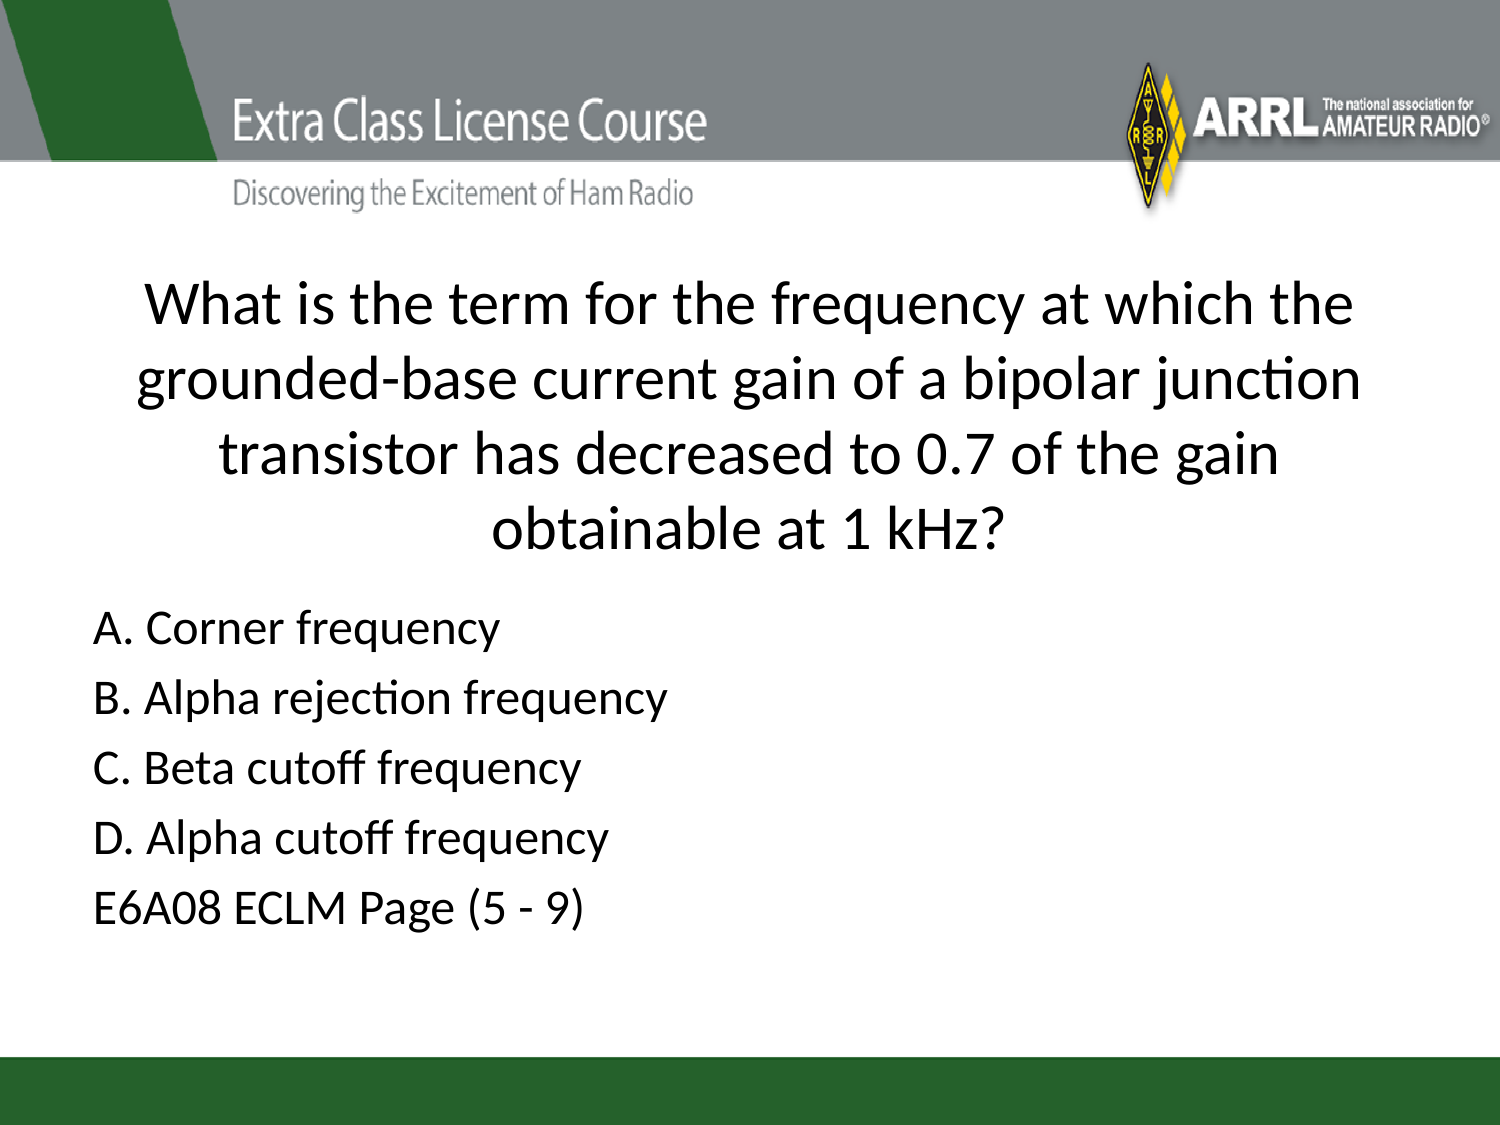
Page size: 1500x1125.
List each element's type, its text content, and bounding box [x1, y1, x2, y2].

title What is the term for the frequency at which the grounded-base current gain of a bipolar junction transistor has decreased to 0.7 of the gain obtainable at 1 kHz? [75, 254, 1425, 435]
picture [0, 0, 1500, 1125]
list A. Corner frequency B. Alpha rejection frequency C. Beta cutoff frequency D. Alpha cutoff frequency E6A08 ECLM Page (5 - 9) [78, 587, 1429, 1105]
